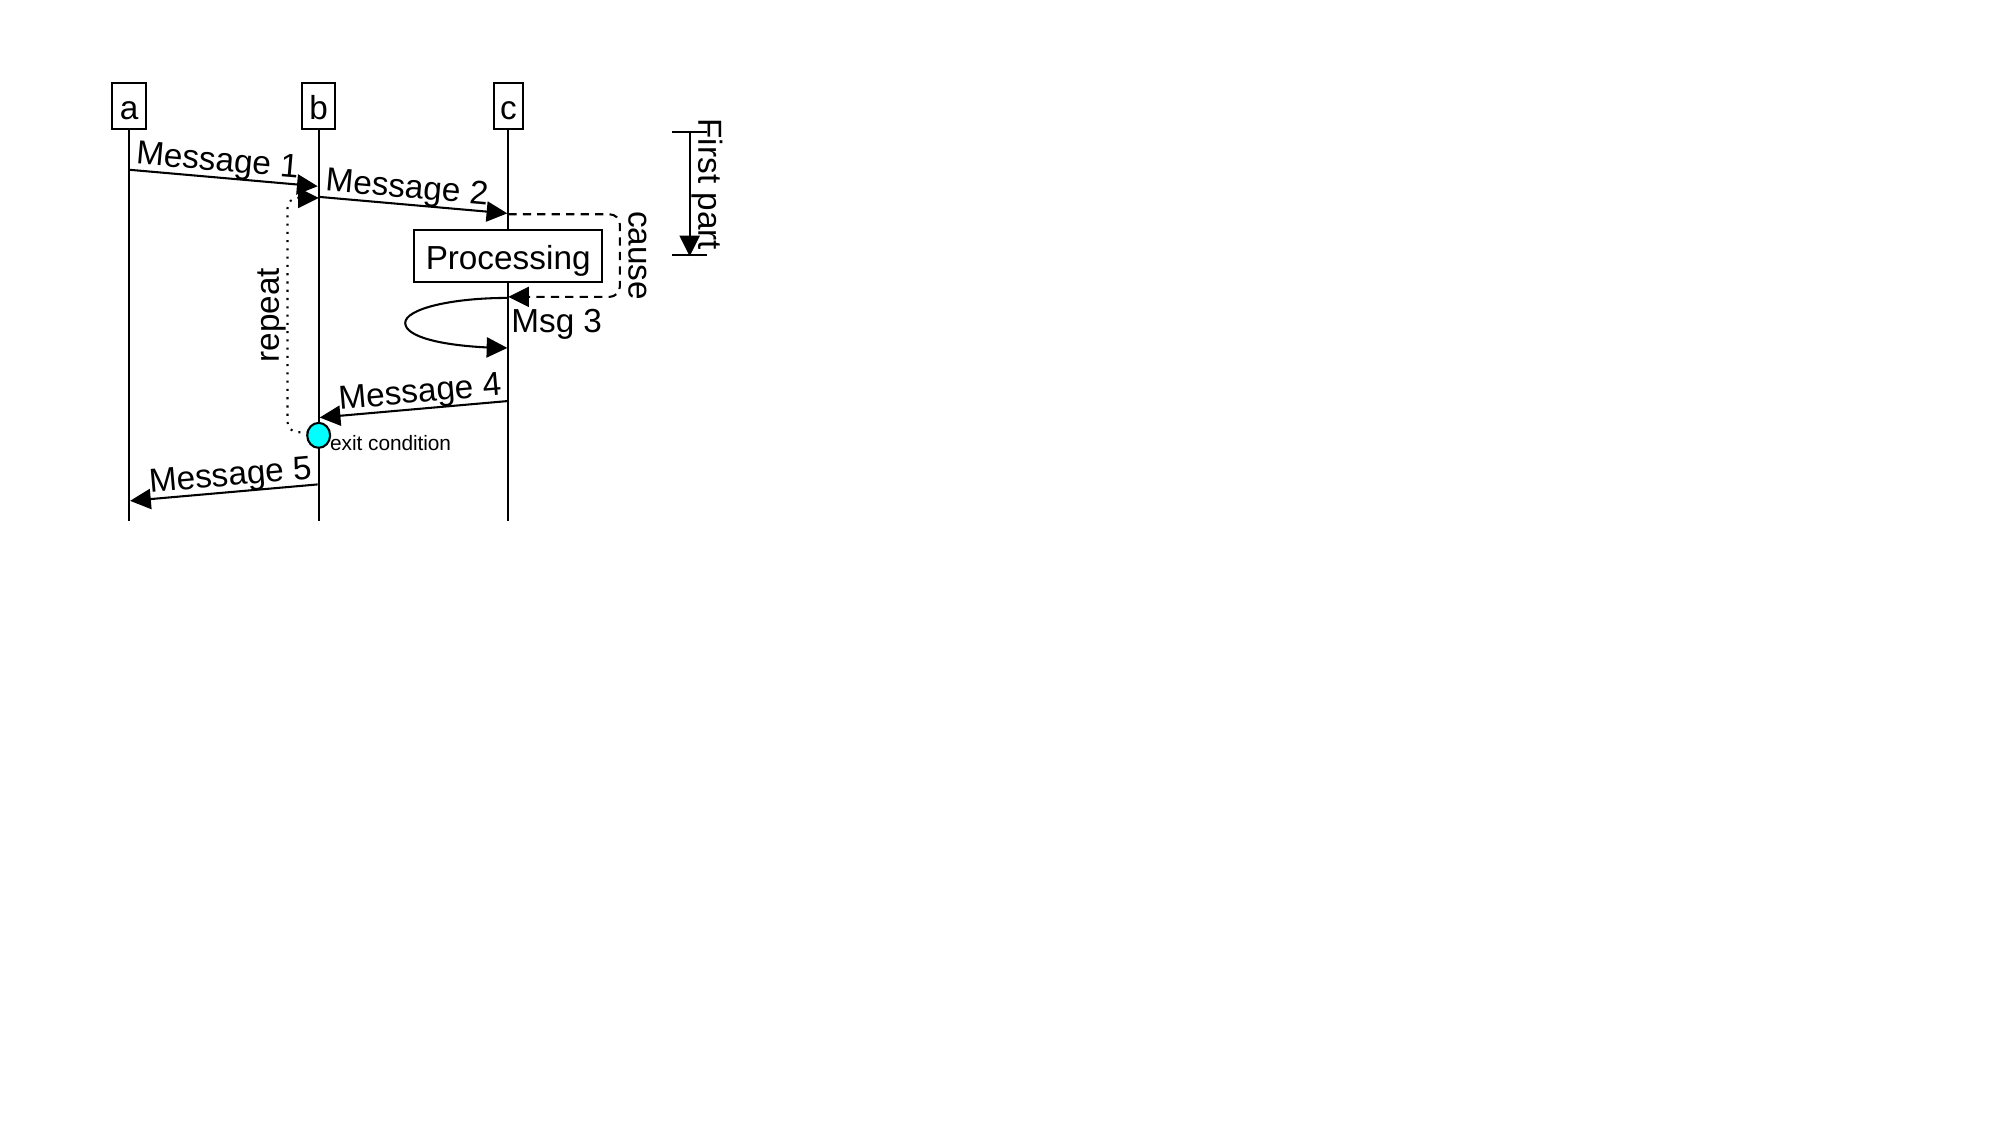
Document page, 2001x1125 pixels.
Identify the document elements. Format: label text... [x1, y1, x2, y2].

text_box Message 4 [334, 362, 505, 401]
text_box Message 1 [132, 131, 304, 169]
text_box [74, 74, 773, 521]
text_box cause [623, 208, 661, 302]
text_box Processing [414, 230, 508, 283]
text_box c [493, 83, 523, 130]
text_box a [112, 83, 146, 130]
text_box [306, 422, 318, 449]
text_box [319, 401, 508, 418]
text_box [130, 484, 318, 501]
text_box First part [692, 116, 731, 253]
text_box repeat [246, 265, 285, 365]
text_box Message 2 [322, 158, 493, 196]
text_box [286, 187, 318, 433]
text_box [404, 297, 508, 358]
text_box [319, 196, 508, 214]
text_box exit condition [330, 429, 465, 463]
text_box b [301, 83, 336, 130]
text_box [319, 422, 331, 449]
text_box Msg 3 [511, 299, 607, 338]
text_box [130, 169, 318, 187]
text_box [508, 213, 621, 308]
text_box Message 5 [144, 445, 316, 484]
